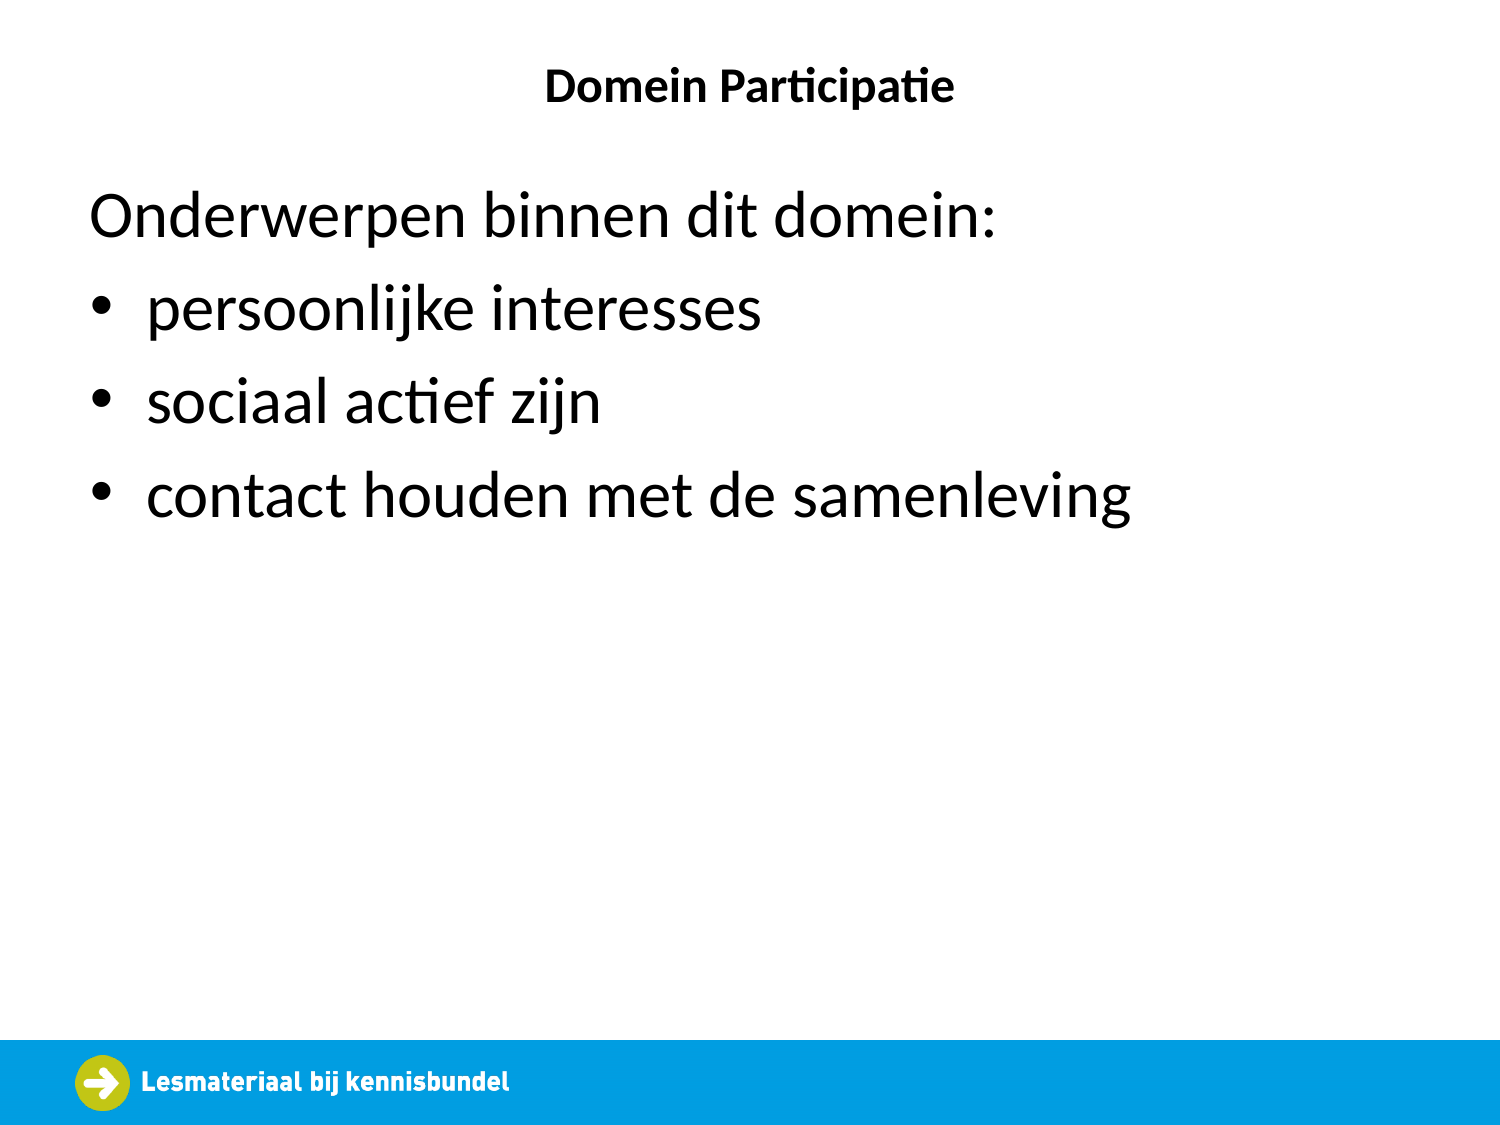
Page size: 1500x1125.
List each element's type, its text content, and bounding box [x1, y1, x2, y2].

picture [473, 1072, 484, 1090]
picture [488, 1076, 500, 1090]
picture [208, 1076, 219, 1090]
picture [428, 1072, 439, 1090]
picture [392, 1076, 403, 1090]
picture [247, 1076, 256, 1090]
picture [458, 1076, 470, 1090]
picture [312, 1072, 323, 1090]
picture [326, 1077, 330, 1090]
title Domein Participatie [75, 45, 1425, 134]
picture [143, 1072, 154, 1090]
picture [222, 1073, 229, 1090]
picture [76, 1056, 129, 1110]
picture [186, 1076, 205, 1090]
picture [443, 1076, 454, 1090]
picture [503, 1072, 508, 1090]
picture [347, 1072, 358, 1090]
picture [267, 1076, 277, 1090]
picture [232, 1076, 244, 1091]
picture [172, 1076, 182, 1091]
picture [331, 1077, 337, 1095]
picture [415, 1076, 425, 1090]
picture [361, 1076, 373, 1090]
picture [377, 1076, 388, 1090]
list Onderwerpen binnen dit domein: persoonlijke interesses sociaal actief zijn contact houden met de samenleving [75, 163, 1425, 975]
picture [407, 1077, 411, 1090]
picture [281, 1076, 291, 1090]
picture [157, 1076, 169, 1091]
picture [296, 1072, 301, 1090]
